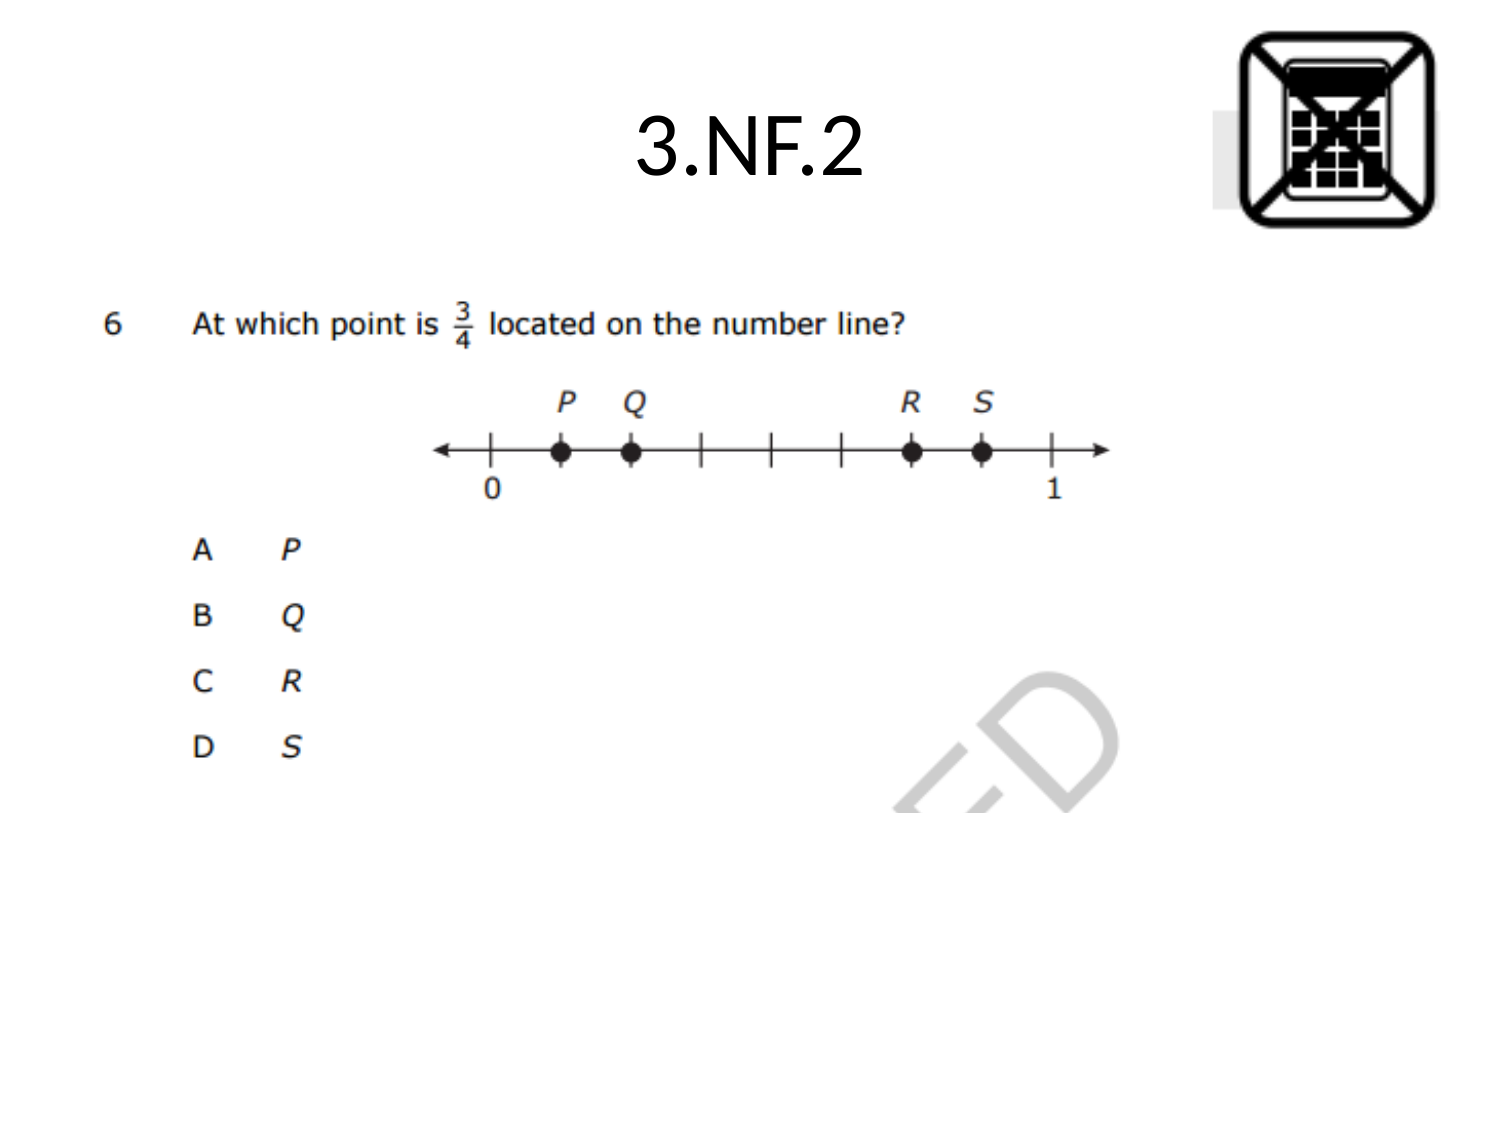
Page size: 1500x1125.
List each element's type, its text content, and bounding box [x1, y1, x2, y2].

picture [1212, 12, 1474, 261]
title 3.NF.2 [75, 45, 1207, 233]
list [37, 274, 1407, 813]
